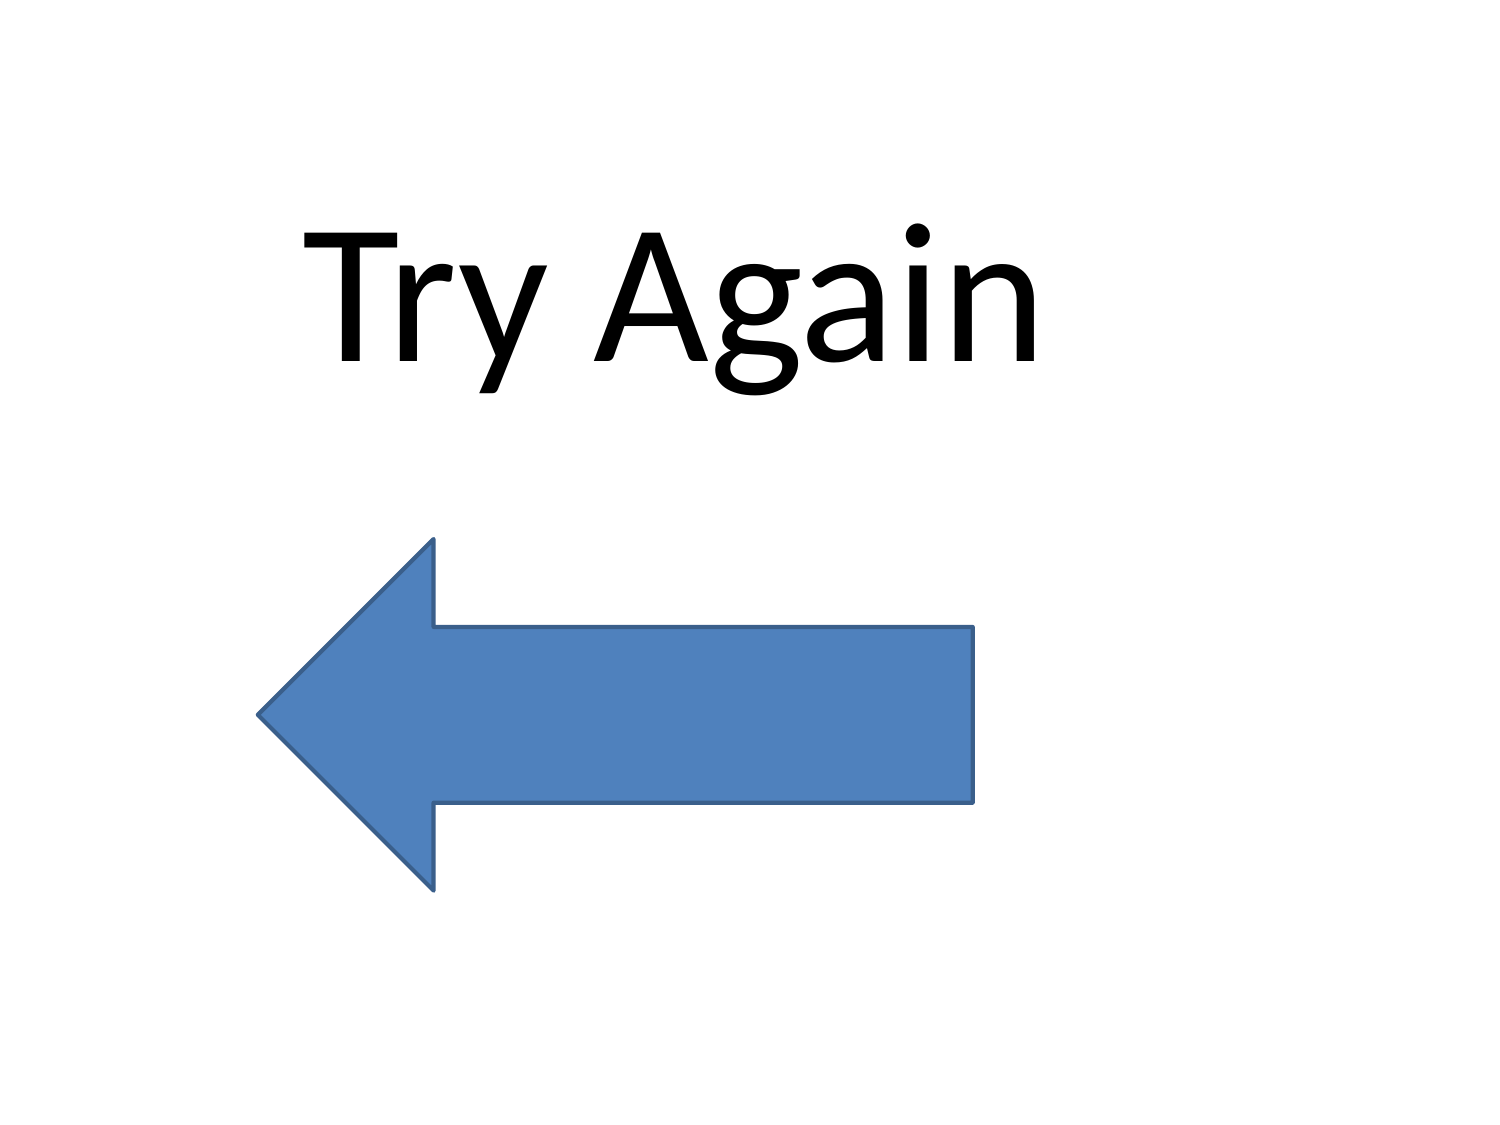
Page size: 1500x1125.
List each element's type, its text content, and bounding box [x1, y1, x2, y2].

title Try Again [0, 187, 1350, 375]
text_box [255, 537, 975, 893]
